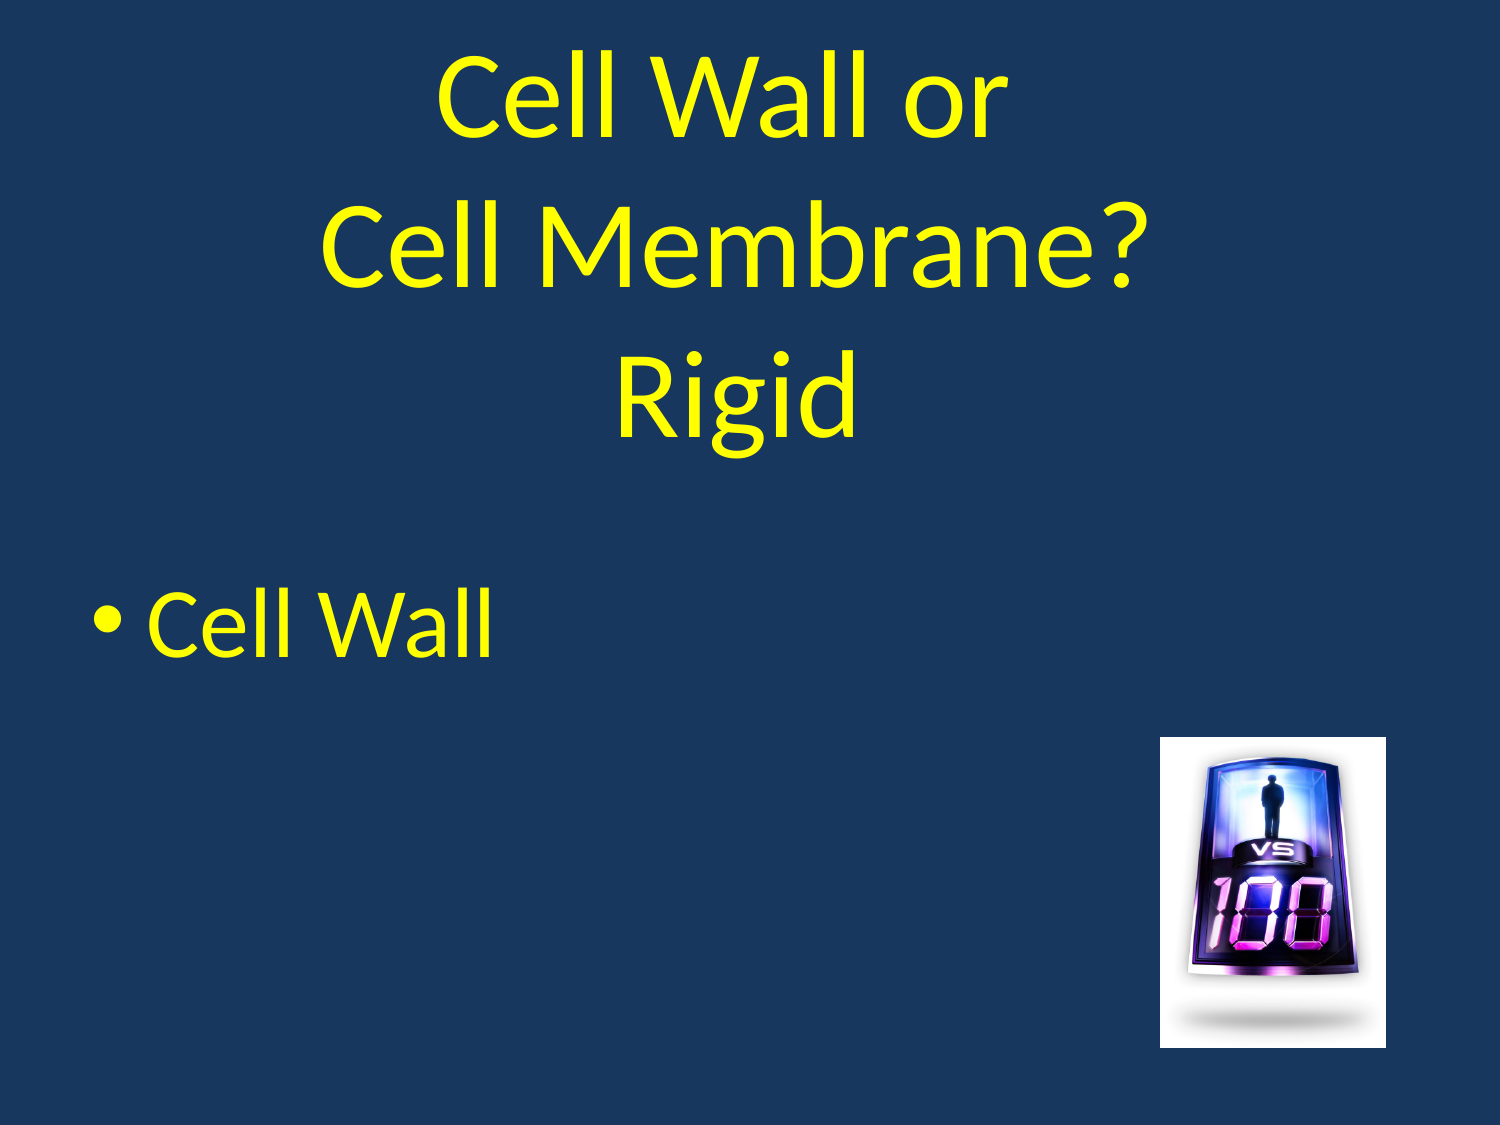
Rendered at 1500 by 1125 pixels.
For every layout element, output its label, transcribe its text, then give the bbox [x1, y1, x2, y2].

picture [1160, 737, 1386, 1049]
title Cell Wall or Cell Membrane? Rigid [62, 87, 1413, 388]
list Cell Wall [75, 549, 1425, 725]
